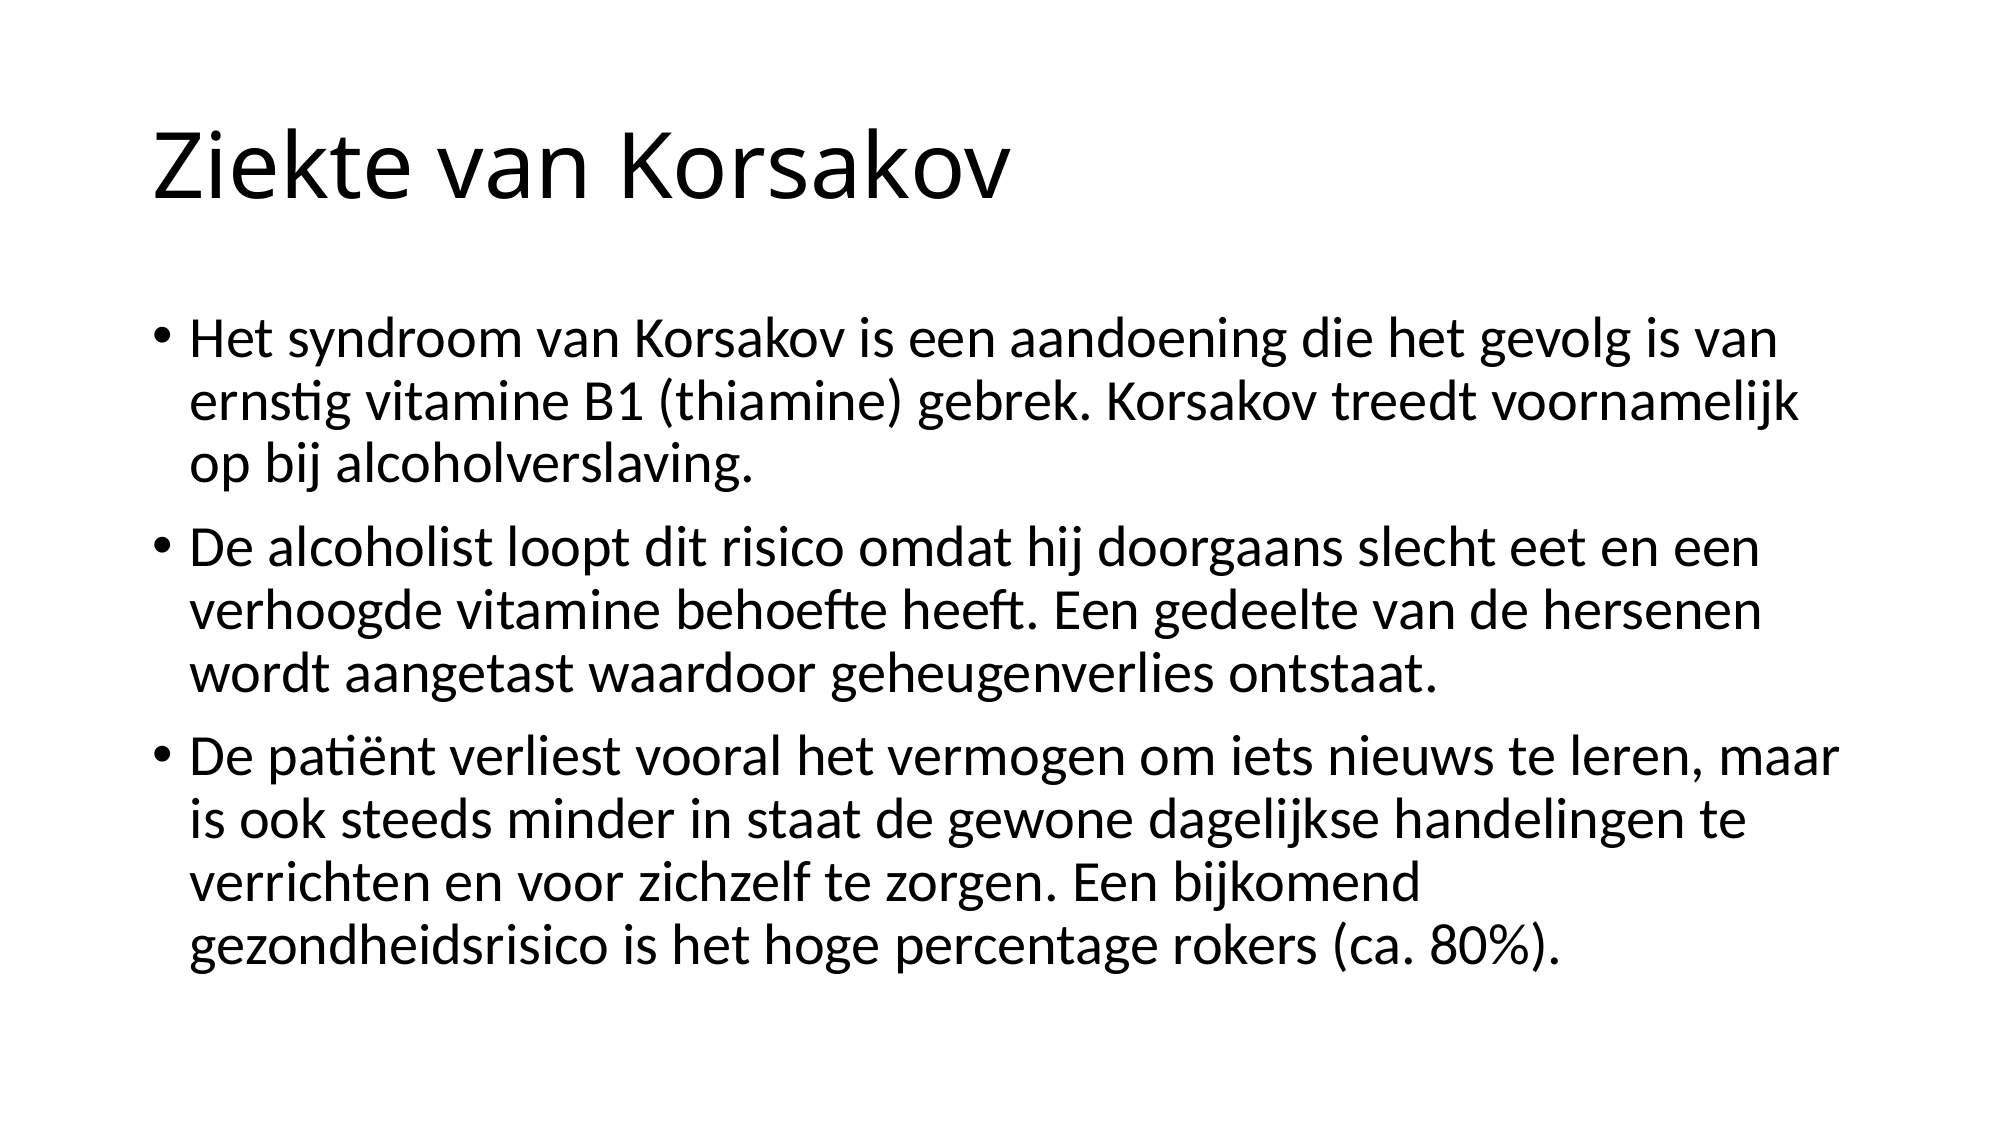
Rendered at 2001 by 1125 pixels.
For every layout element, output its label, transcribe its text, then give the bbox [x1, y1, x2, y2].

title Ziekte van Korsakov [137, 59, 1863, 278]
list Het syndroom van Korsakov is een aandoening die het gevolg is van ernstig vitamine B1 (thiamine) gebrek. Korsakov treedt voornamelijk op bij alcoholverslaving. De alcoholist loopt dit risico omdat hij doorgaans slecht eet en een verhoogde vitamine behoefte heeft. Een gedeelte van de hersenen wordt aangetast waardoor geheugenverlies ontstaat. De patiënt verliest vooral het vermogen om iets nieuws te leren, maar is ook steeds minder in staat de gewone dagelijkse handelingen te verrichten en voor zichzelf te zorgen. Een bijkomend gezondheidsrisico is het hoge percentage rokers (ca. 80%). [137, 299, 1863, 1014]
